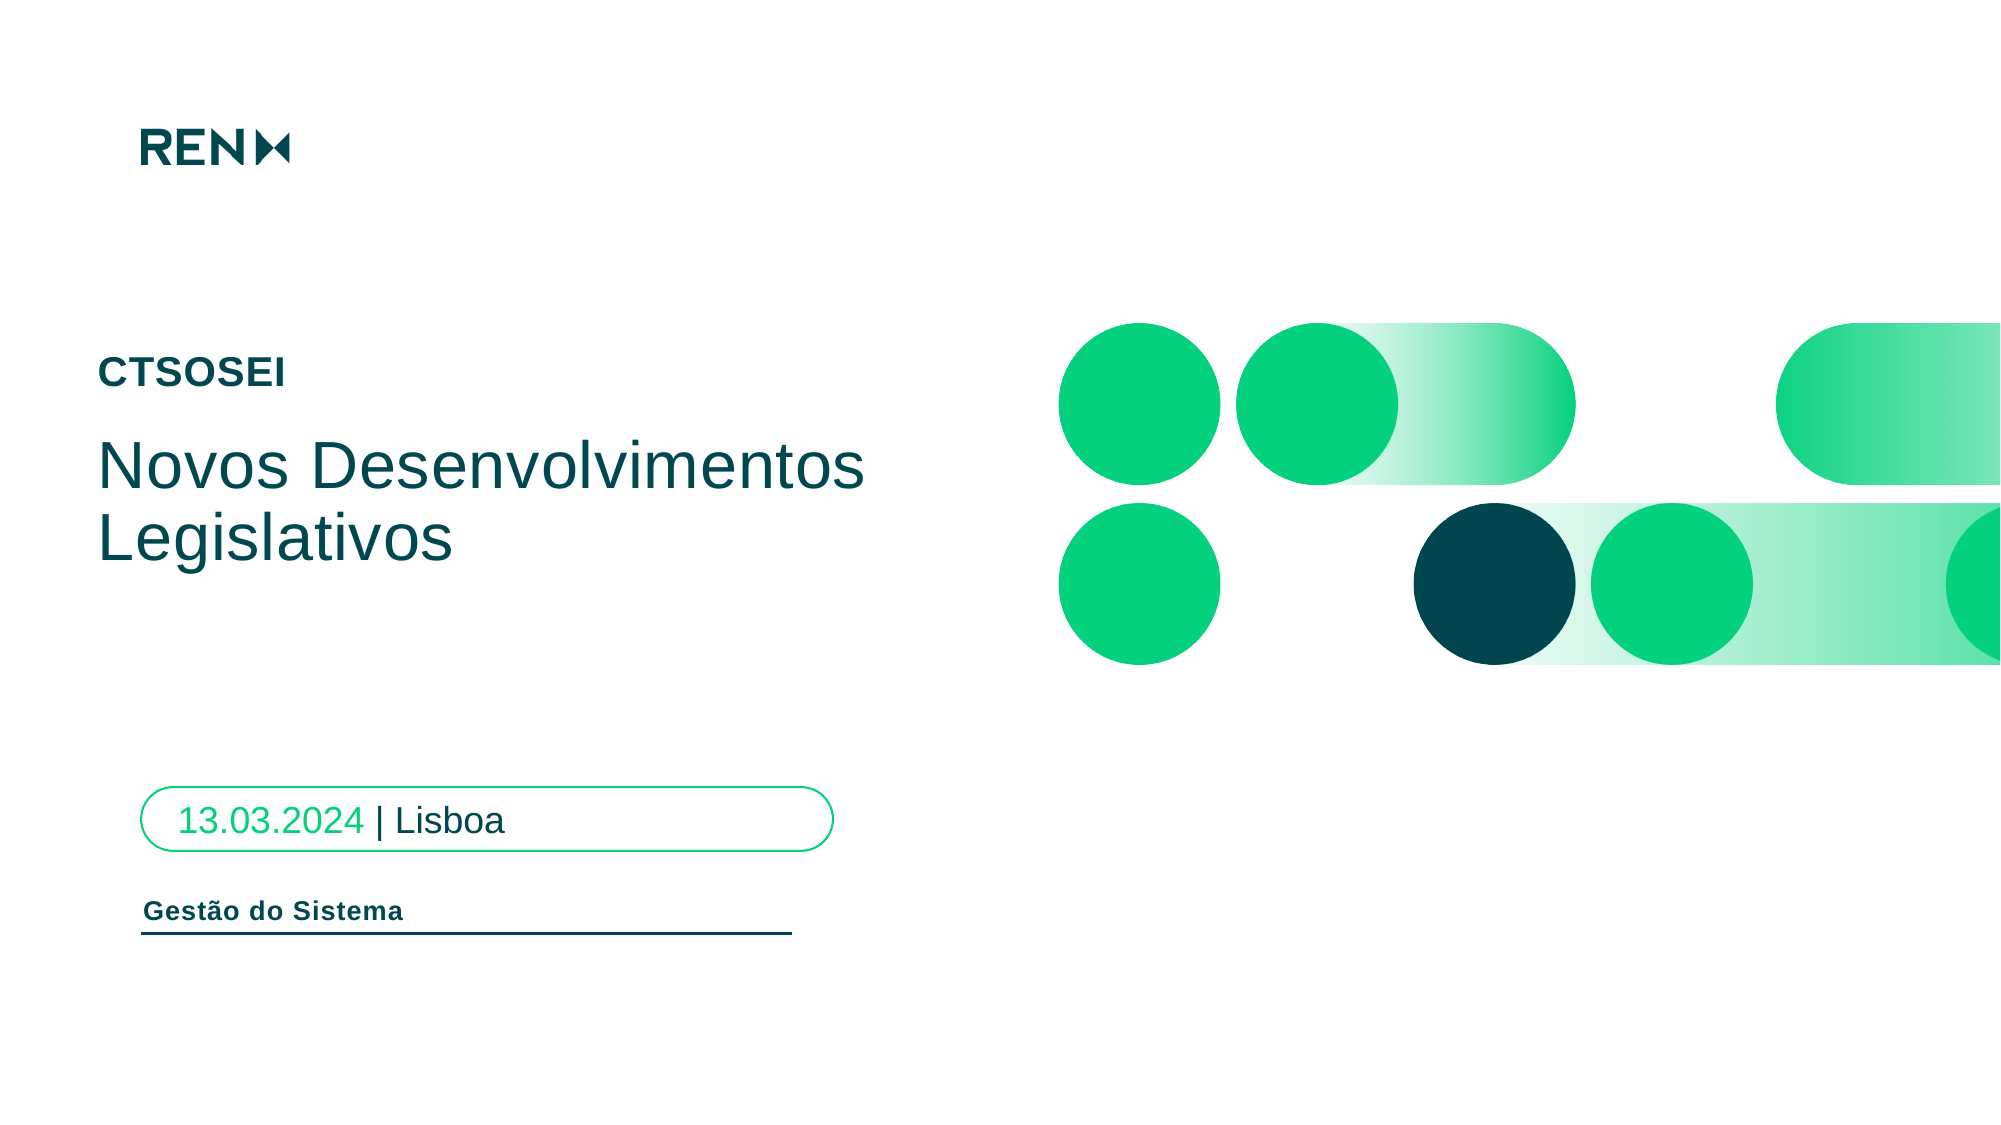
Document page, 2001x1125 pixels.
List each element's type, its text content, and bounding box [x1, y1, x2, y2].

picture [141, 128, 290, 165]
text_box 13.03.2024 | Lisboa [141, 787, 833, 851]
text_box CTSOSEI Novos Desenvolvimentos Legislativos [93, 337, 1040, 768]
picture [1029, 269, 2001, 684]
text_box Gestão do Sistema [141, 890, 833, 926]
